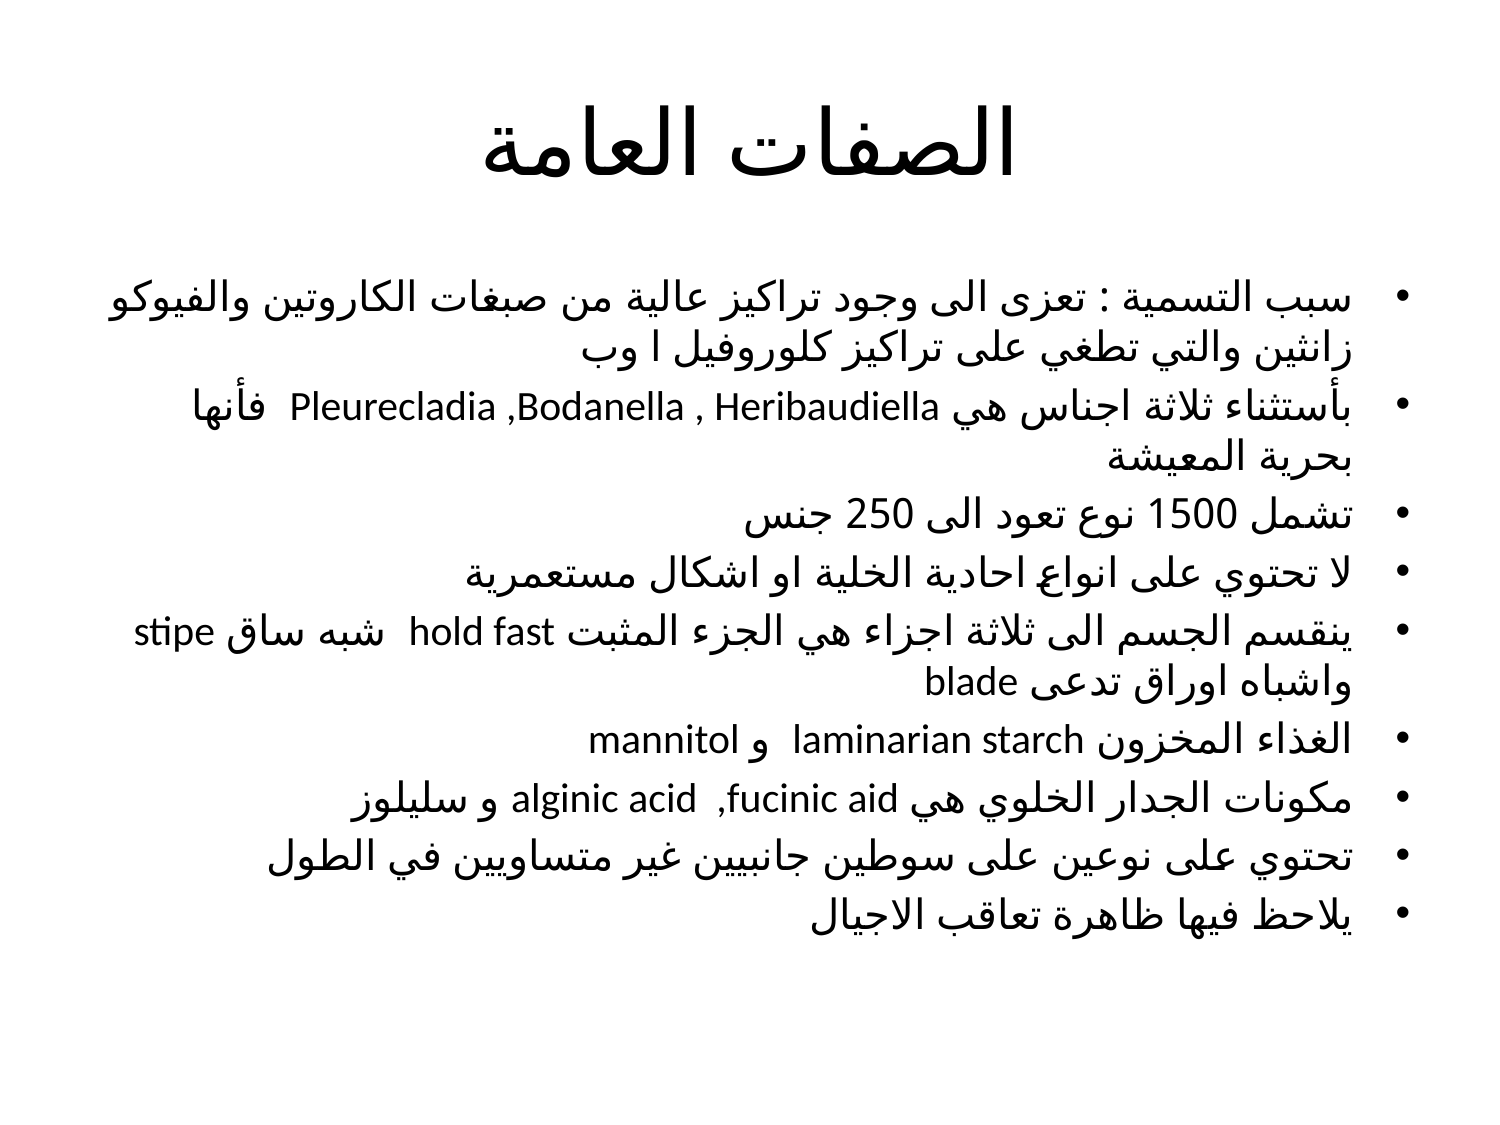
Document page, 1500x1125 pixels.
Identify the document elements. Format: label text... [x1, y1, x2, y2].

list سبب التسمية : تعزى الى وجود تراكيز عالية من صبغات الكاروتين والفيوكو زانثين والتي تطغي على تراكيز كلوروفيل ا وب بأستثناء ثلاثة اجناس هي Pleurecladia ,Bodanella , Heribaudiella فأنها بحرية المعيشة تشمل 1500 نوع تعود الى 250 جنس لا تحتوي على انواع احادية الخلية او اشكال مستعمرية ينقسم الجسم الى ثلاثة اجزاء هي الجزء المثبت hold fast شبه ساق stipe واشباه اوراق تدعى blade الغذاء المخزون laminarian starch و mannitol مكونات الجدار الخلوي هي alginic acid ,fucinic aid و سليلوز تحتوي على نوعين على سوطين جانبيين غير متساويين في الطول يلاحظ فيها ظاهرة تعاقب الاجيال [75, 262, 1425, 1005]
title الصفات العامة [75, 45, 1425, 233]
